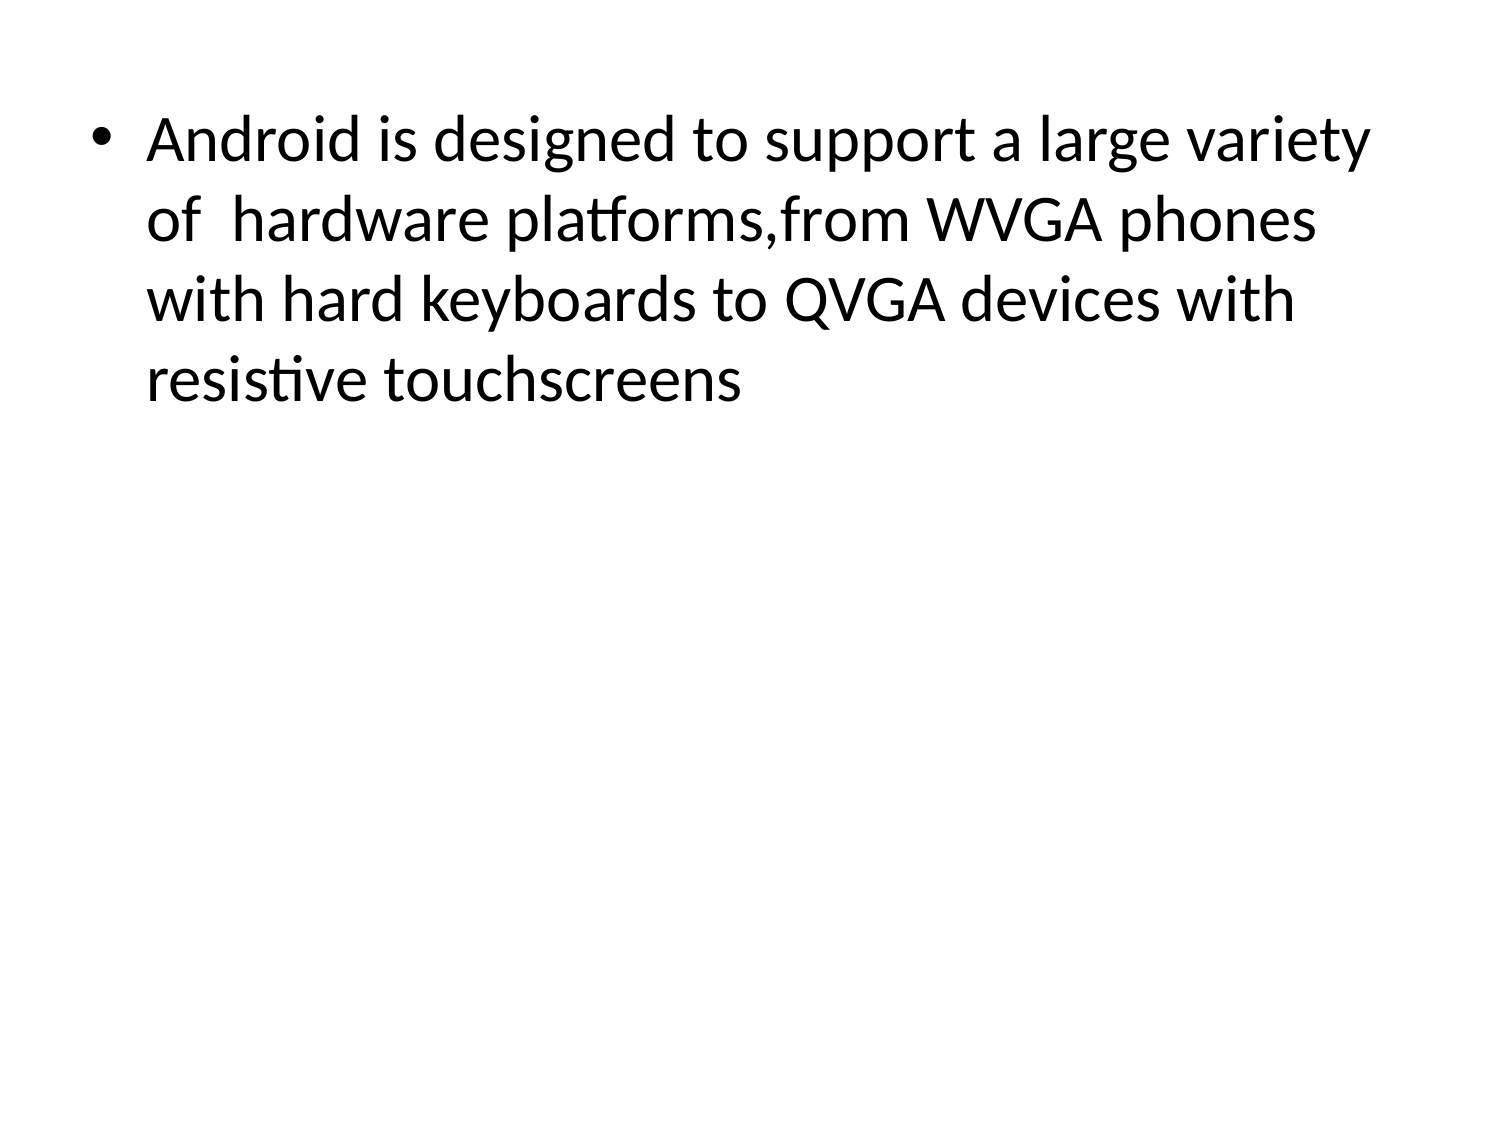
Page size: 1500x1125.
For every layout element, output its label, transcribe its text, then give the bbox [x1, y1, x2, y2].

list Android is designed to support a large variety of hardware platforms,from WVGA phones with hard keyboards to QVGA devices with resistive touchscreens [75, 87, 1425, 1005]
